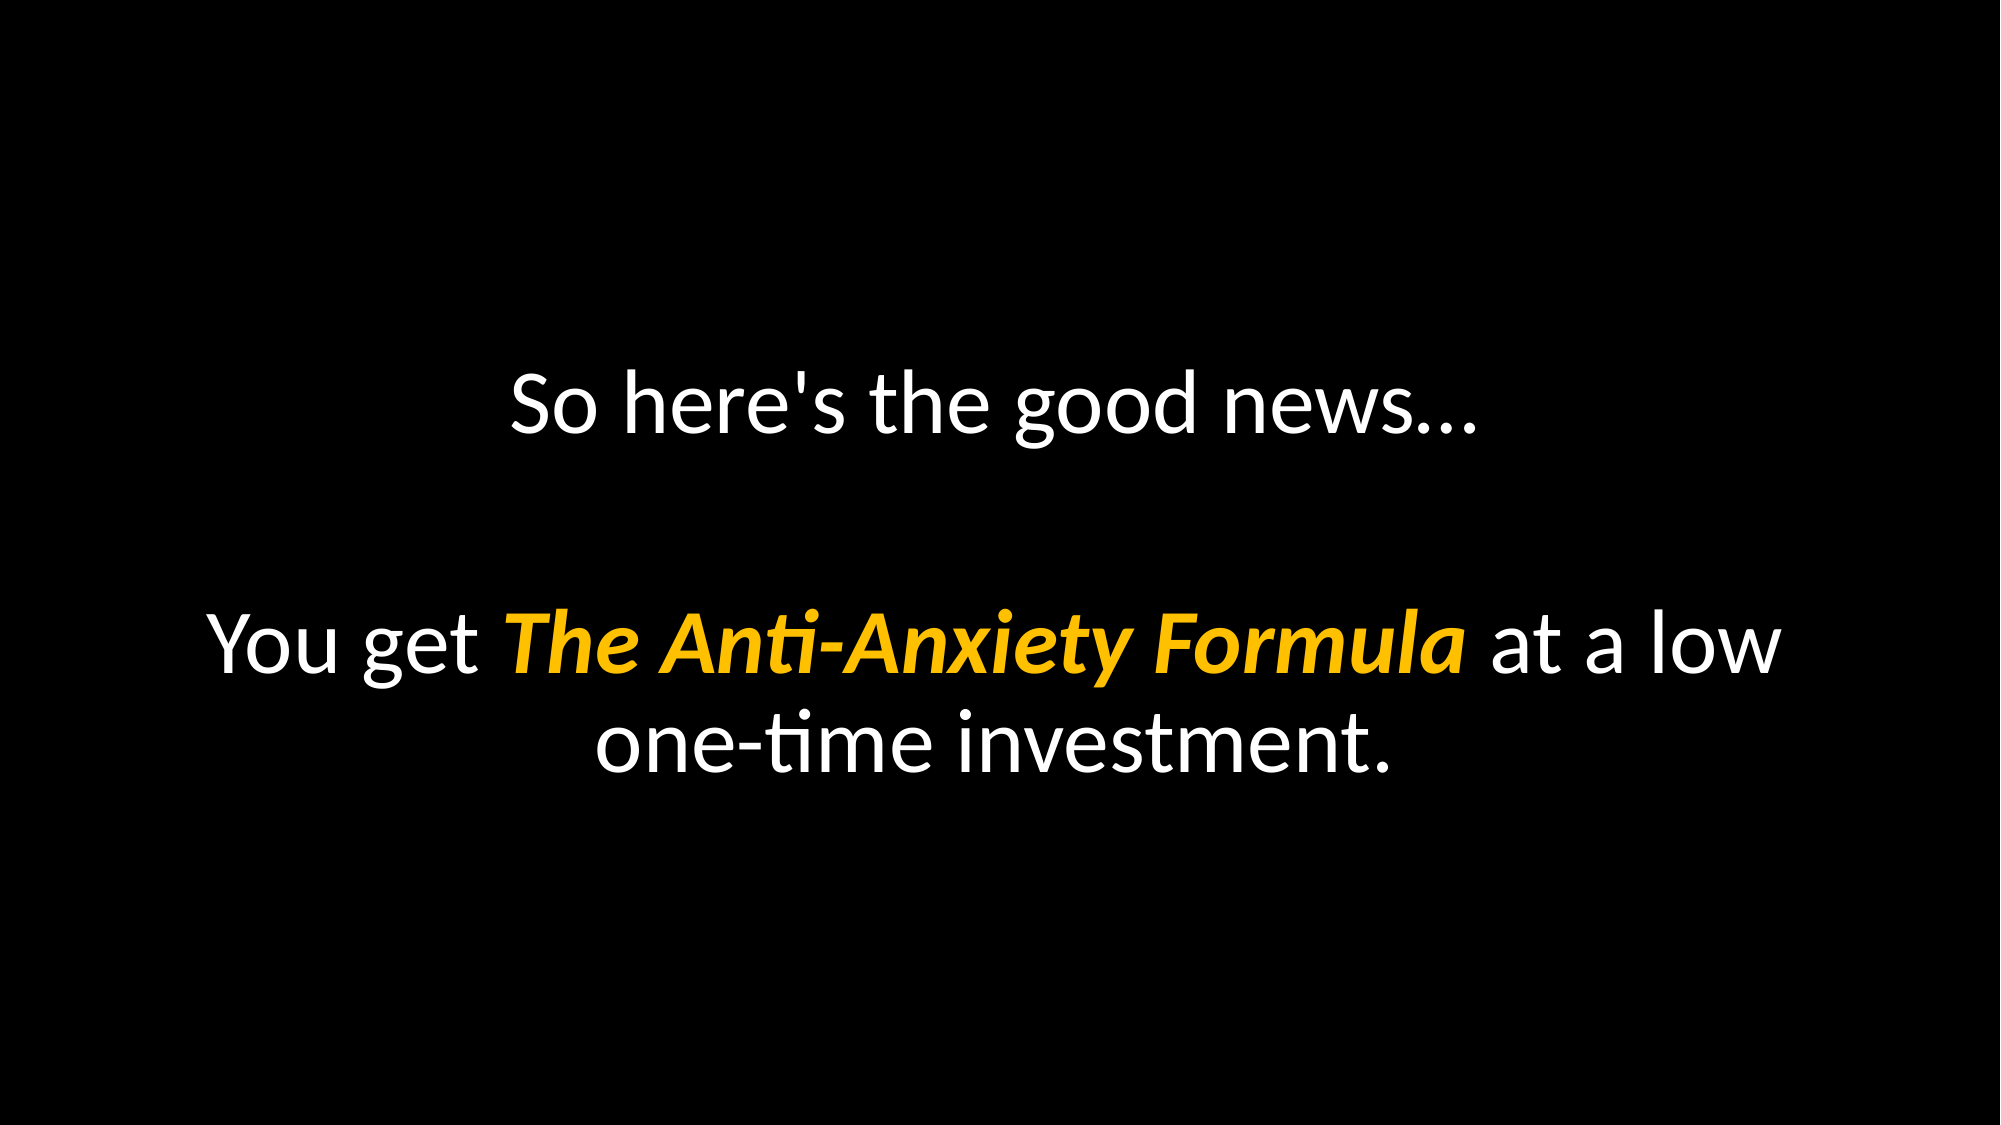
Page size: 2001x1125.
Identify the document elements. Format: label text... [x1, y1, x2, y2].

list So here's the good news… You get The Anti-Anxiety Formula at a low one-time investment. [132, 346, 1858, 884]
